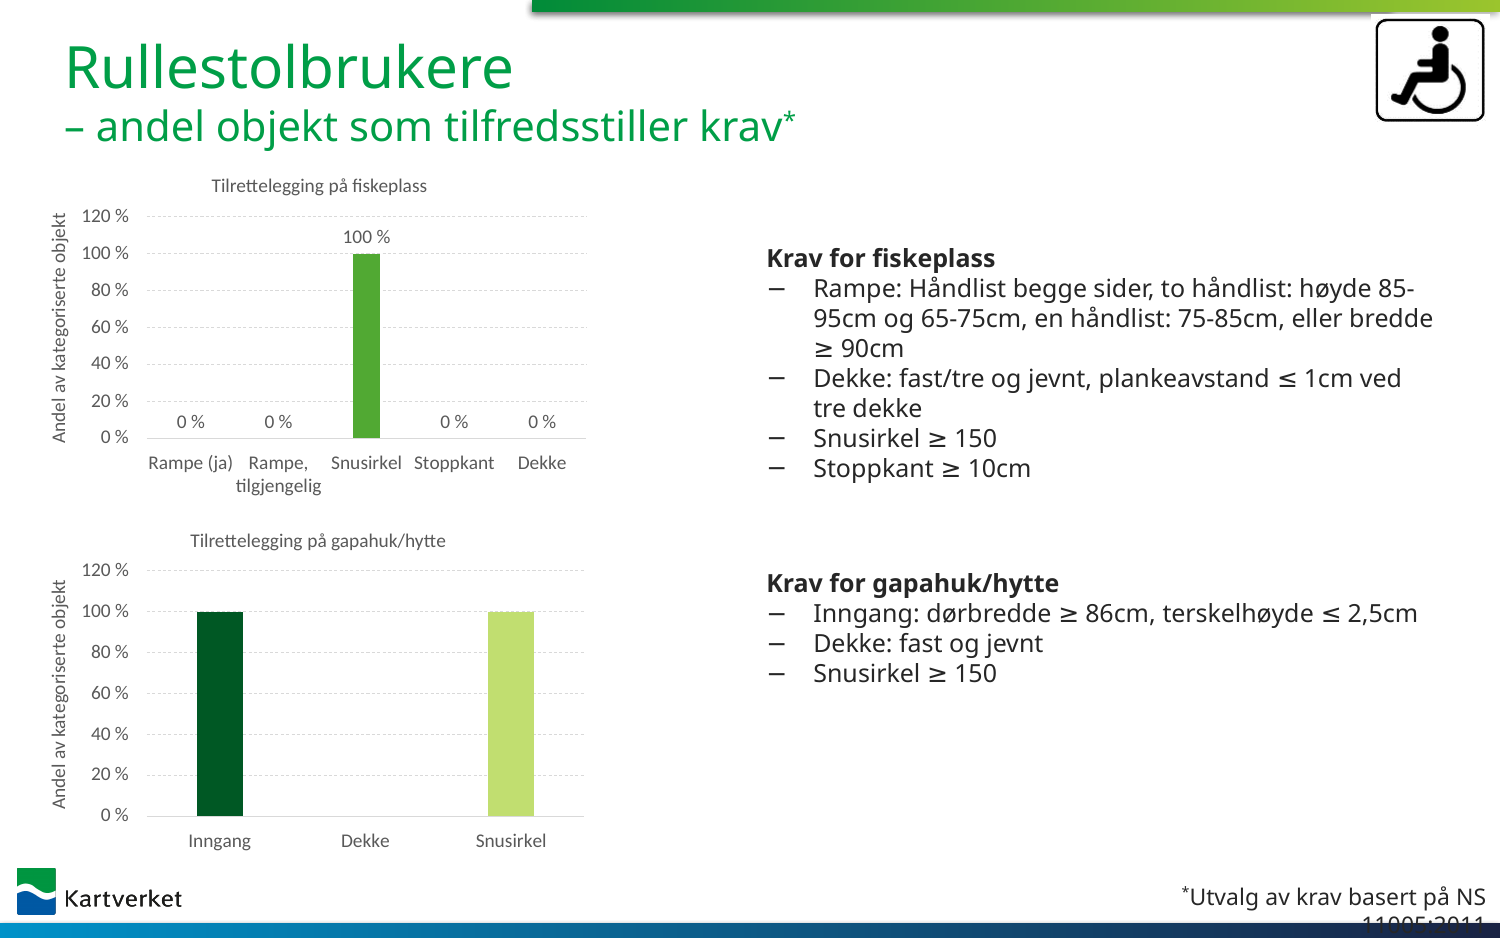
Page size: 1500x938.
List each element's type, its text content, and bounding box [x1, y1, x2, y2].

picture [41, 520, 596, 859]
picture [1371, 13, 1491, 127]
text_box *Utvalg av krav basert på NS 11005:2011 [1068, 873, 1500, 938]
text_box Rullestolbrukere – andel objekt som tilfredsstiller krav* [49, 29, 1431, 158]
text_box Krav for fiskeplass Rampe: Håndlist begge sider, to håndlist: høyde 85-95cm og 65-75cm, en håndlist: 75-85cm, eller bredde ≥ 90cm Dekke: fast/tre og jevnt, plankeavstand ≤ 1cm ved tre dekke Snusirkel ≥ 150 Stoppkant ≥ 10cm [751, 235, 1452, 490]
picture [41, 166, 598, 505]
text_box Krav for gapahuk/hytte Inngang: dørbredde ≥ 86cm, terskelhøyde ≤ 2,5cm Dekke: fast og jevnt Snusirkel ≥ 150 [751, 560, 1452, 695]
